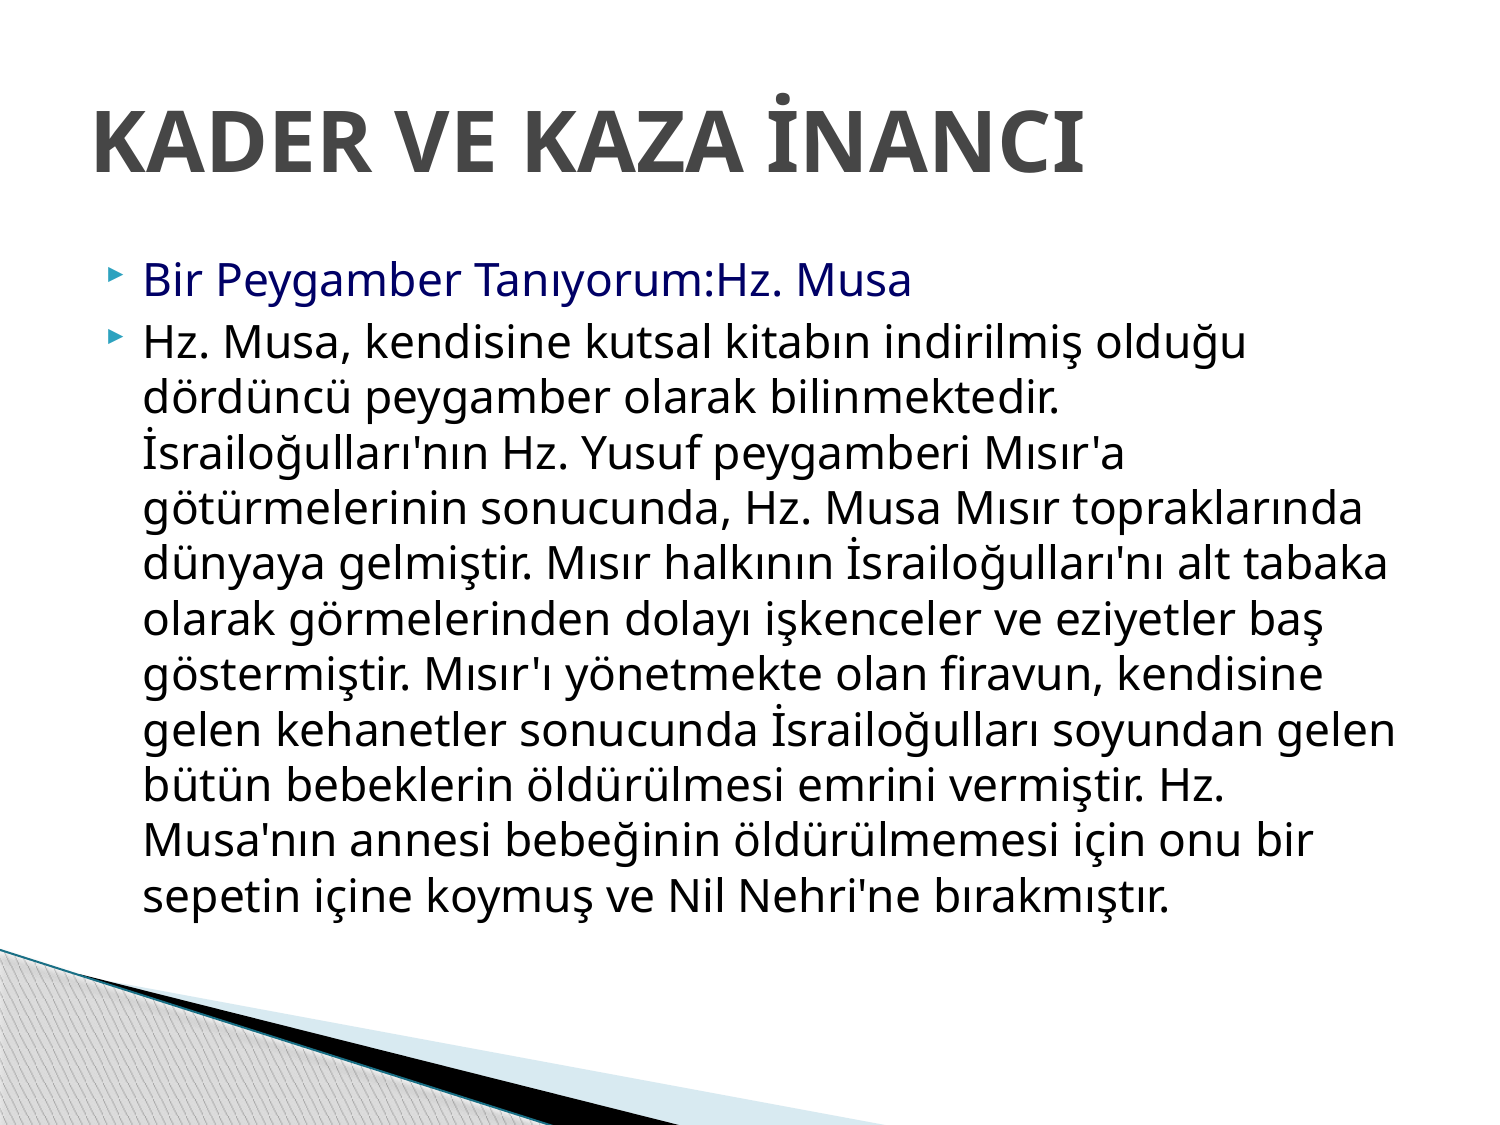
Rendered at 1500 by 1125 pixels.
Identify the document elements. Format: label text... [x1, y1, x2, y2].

title KADER VE KAZA İNANCI [75, 45, 1425, 233]
list Bir Peygamber Tanıyorum:Hz. Musa Hz. Musa, kendisine kutsal kitabın indirilmiş olduğu dördüncü peygamber olarak bilinmektedir. İsrailoğulları'nın Hz. Yusuf peygamberi Mısır'a götürmelerinin sonucunda, Hz. Musa Mısır topraklarında dünyaya gelmiştir. Mısır halkının İsrailoğulları'nı alt tabaka olarak görmelerinden dolayı işkenceler ve eziyetler baş göstermiştir. Mısır'ı yönetmekte olan firavun, kendisine gelen kehanetler sonucunda İsrailoğulları soyundan gelen bütün bebeklerin öldürülmesi emrini vermiştir. Hz. Musa'nın annesi bebeğinin öldürülmemesi için onu bir sepetin içine koymuş ve Nil Nehri'ne bırakmıştır. [75, 243, 1425, 986]
